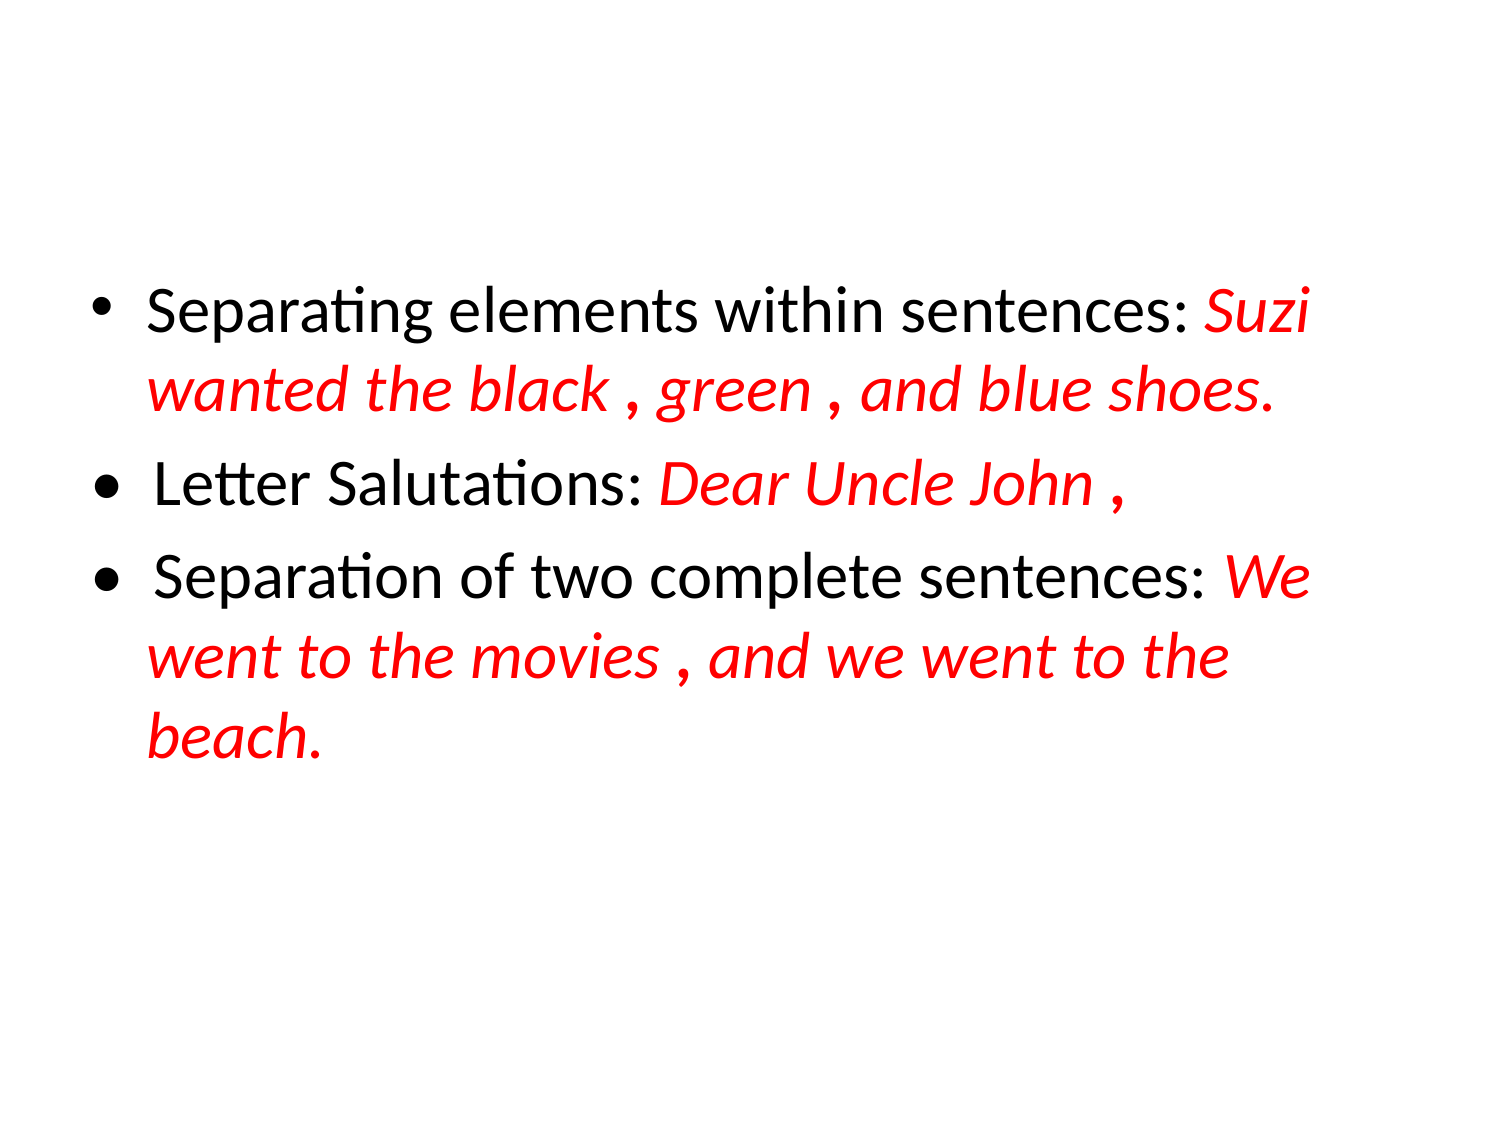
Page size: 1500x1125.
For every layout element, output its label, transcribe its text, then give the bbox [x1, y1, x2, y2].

list Separating elements within sentences: Suzi wanted the black , green , and blue shoes. • Letter Salutations: Dear Uncle John , • Separation of two complete sentences: We went to the movies , and we went to the beach. [75, 257, 1425, 1005]
